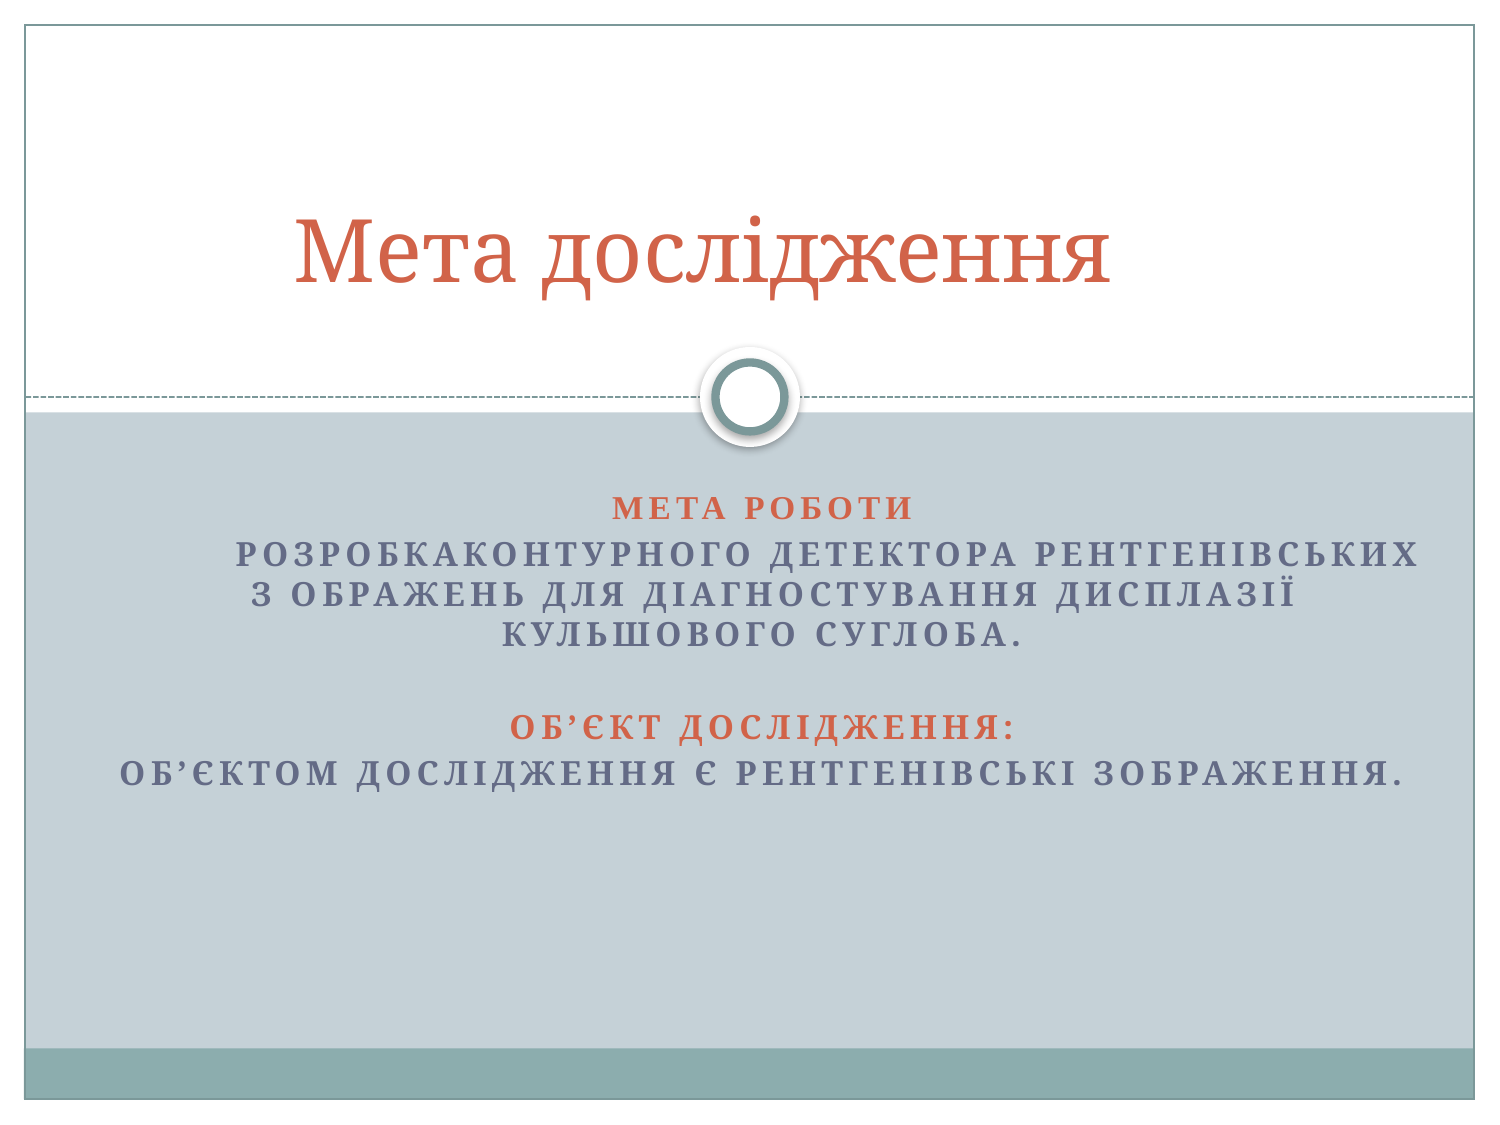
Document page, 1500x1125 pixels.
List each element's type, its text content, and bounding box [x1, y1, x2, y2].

subtitle Мета роботи розробкаконтурного детектора рентгенівських з ображень для діагностування дисплазії кульшового суглоба. Об’єкт дослідження: Об’єктом дослідження є рентгенівські зображення. [64, 432, 1459, 1094]
title Мета дослідження [64, 66, 1340, 308]
